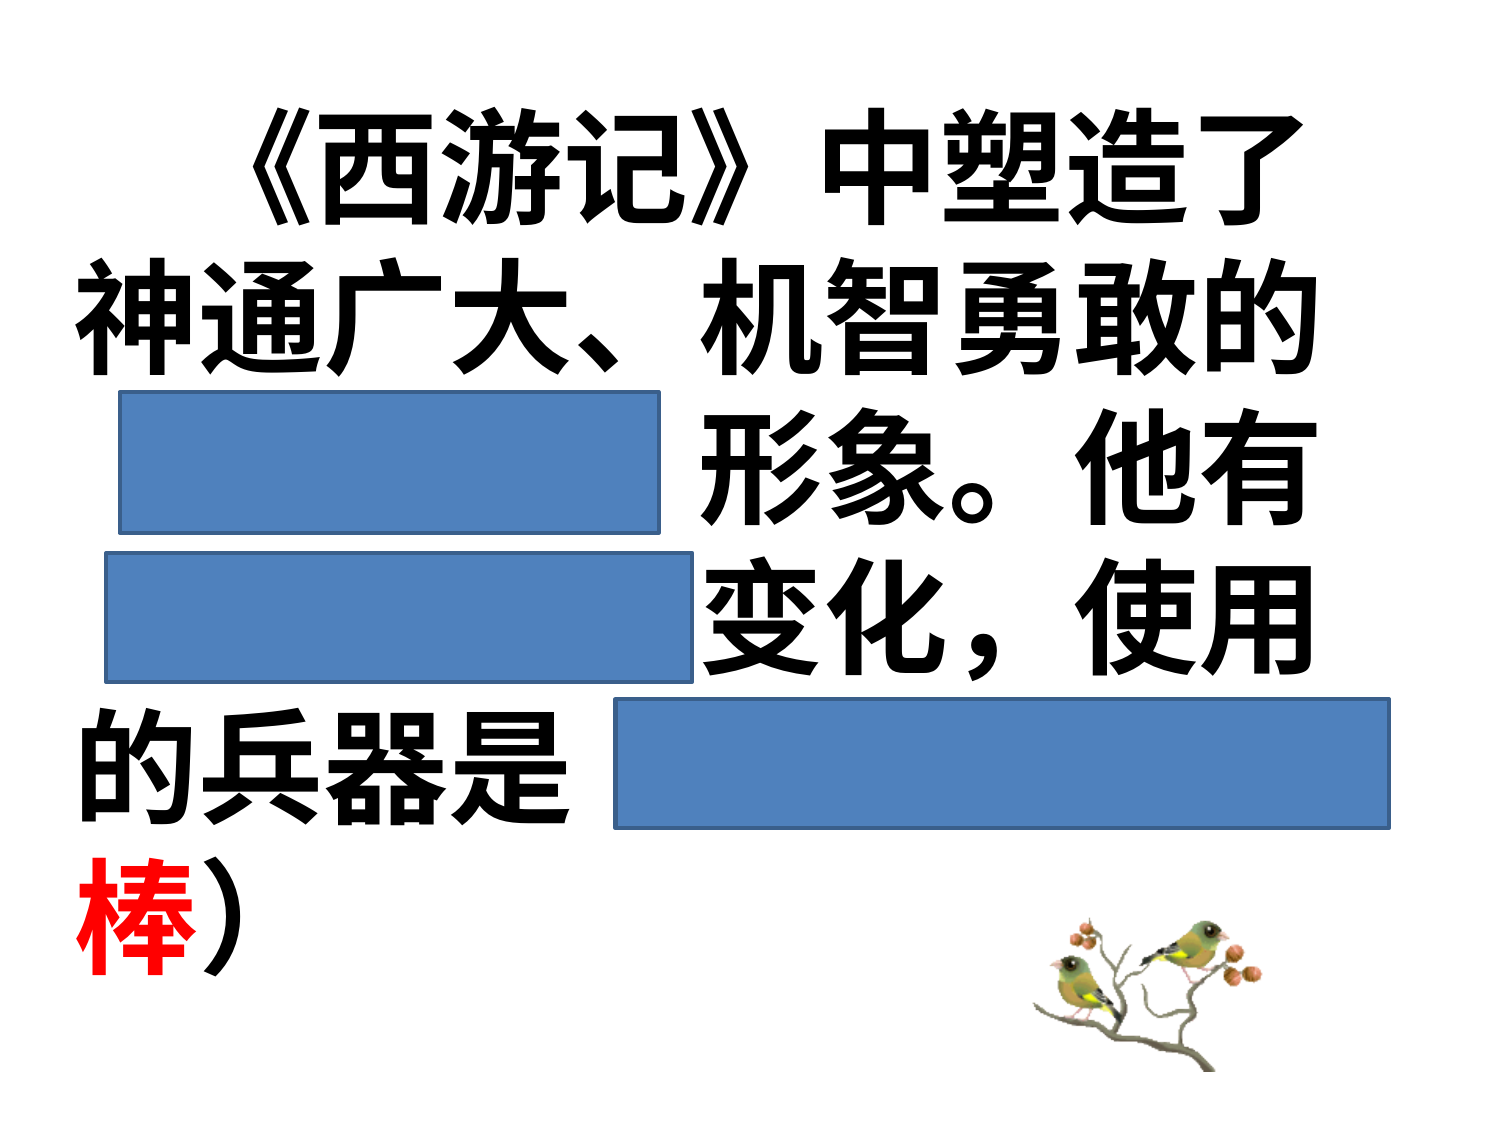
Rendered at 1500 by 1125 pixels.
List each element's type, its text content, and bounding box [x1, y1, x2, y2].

text_box [118, 390, 661, 535]
text_box 《西游记》中塑造了神通广大、机智勇敢的（孙悟空）形象。他有（七十二）变化，使用的兵器是（如意金箍棒） [58, 81, 1430, 1042]
text_box [613, 697, 1391, 830]
picture [1031, 913, 1266, 1072]
text_box [104, 551, 694, 684]
